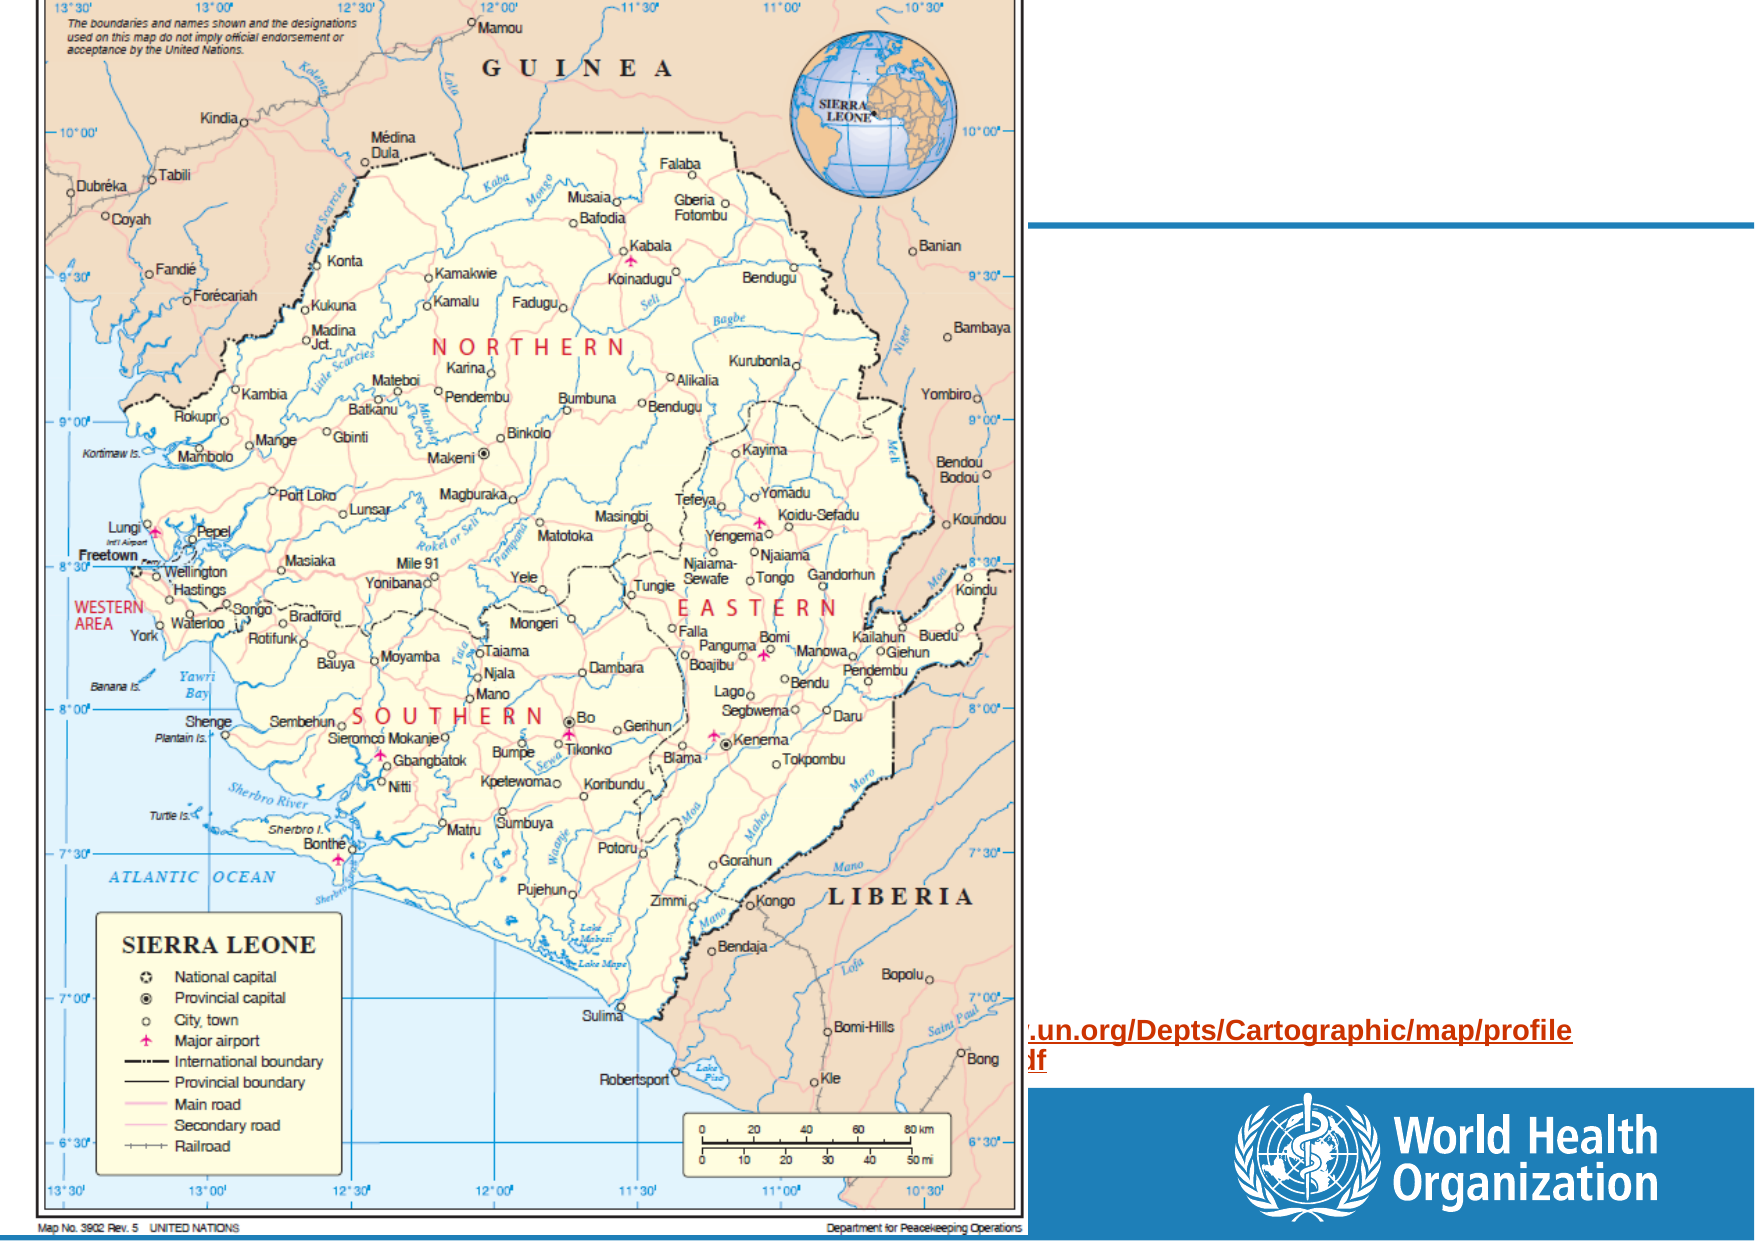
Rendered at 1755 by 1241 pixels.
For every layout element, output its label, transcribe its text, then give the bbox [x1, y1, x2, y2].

picture [0, 0, 1028, 1235]
text_box http://www.un.org/Depts/Cartographic/map/profile/sierrale.pdf [1032, 1004, 1755, 1054]
